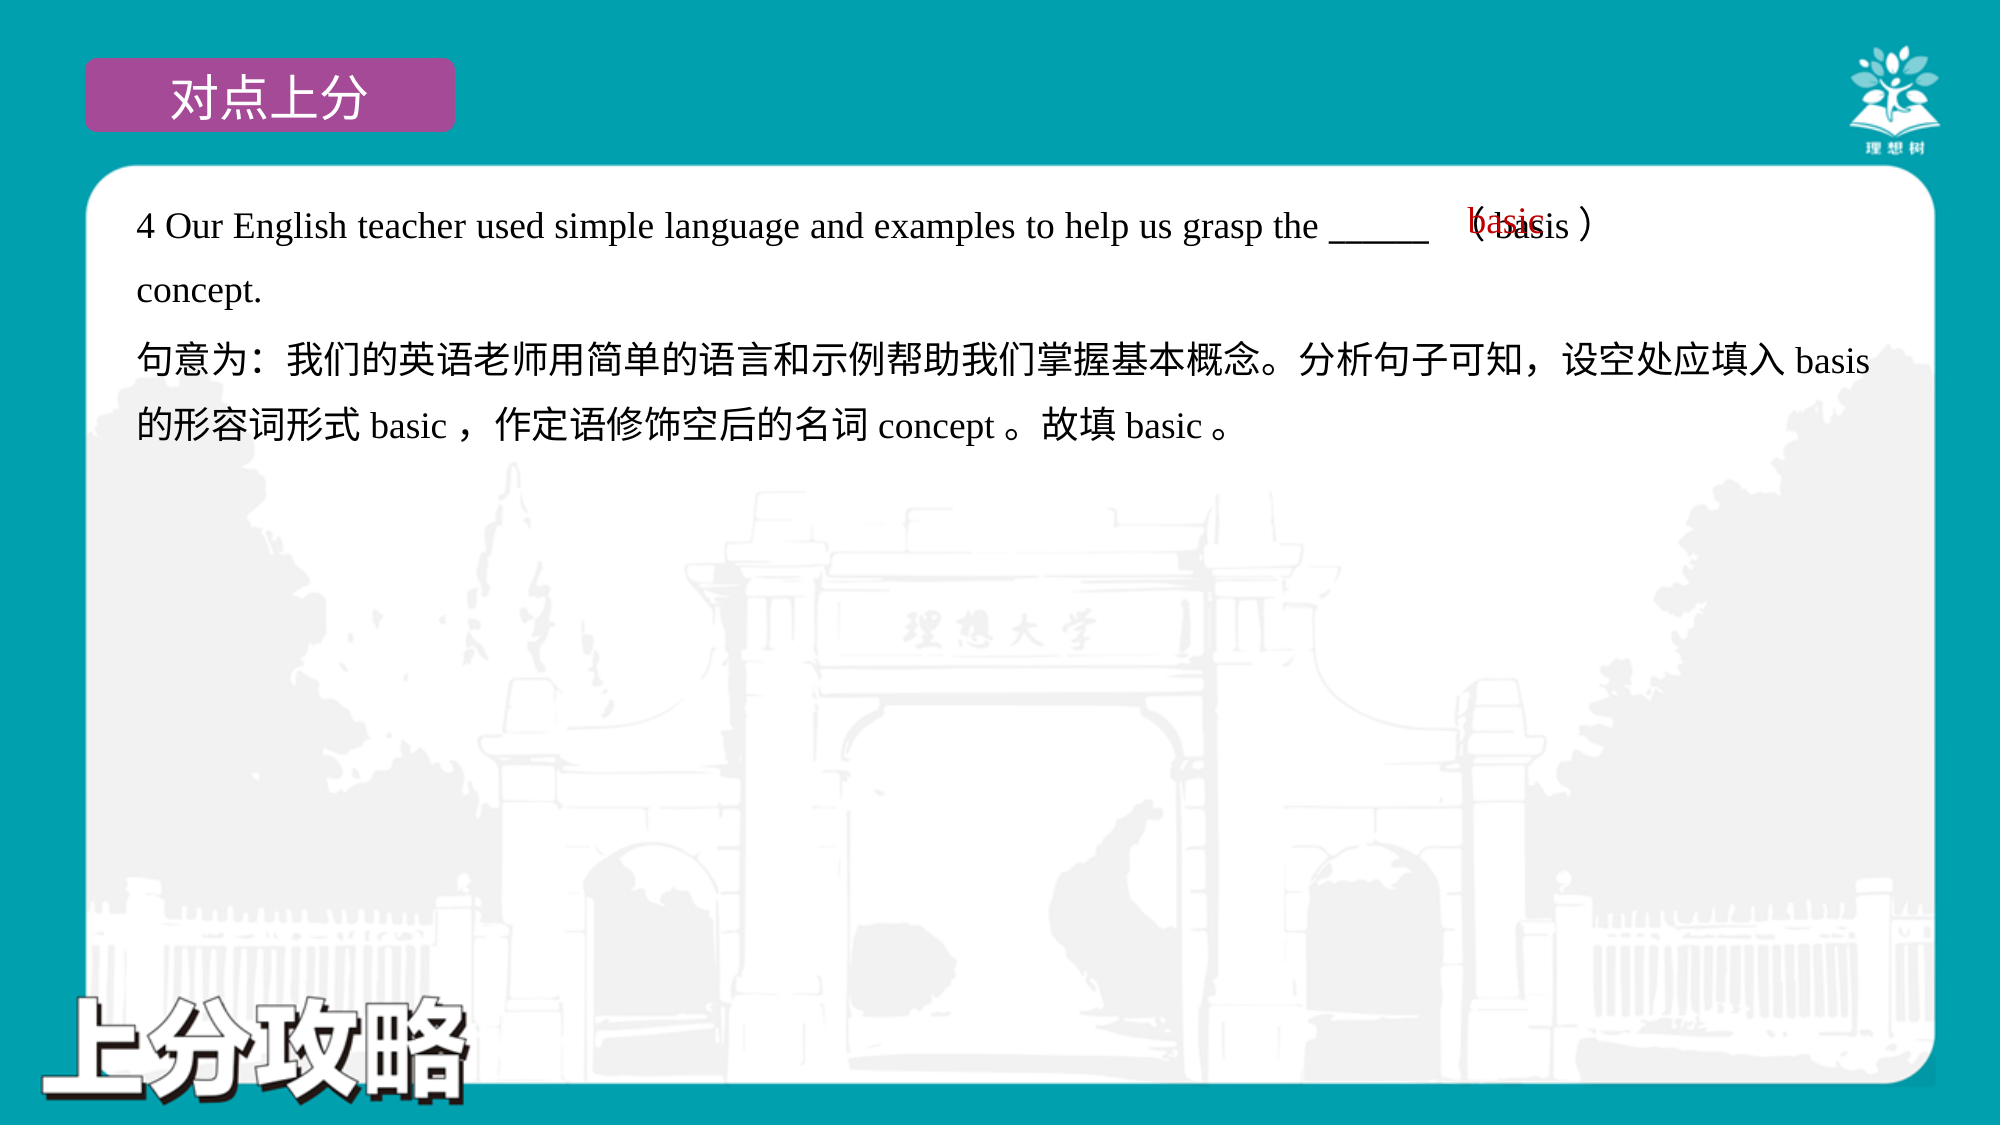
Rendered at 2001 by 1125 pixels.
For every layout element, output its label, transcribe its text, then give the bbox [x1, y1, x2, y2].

picture [0, 0, 2000, 1125]
text_box basic [1453, 172, 1559, 234]
text_box 4 Our English teacher used simple language and examples to help us grasp the ______ （basis） concept. [136, 176, 1865, 304]
text_box 句意为：我们的英语老师用简单的语言和示例帮助我们掌握基本概念。分析句子可知，设空处应填入basis 的形容词形式basic，作定语修饰空后的名词concept。故填basic。 [136, 312, 1865, 440]
